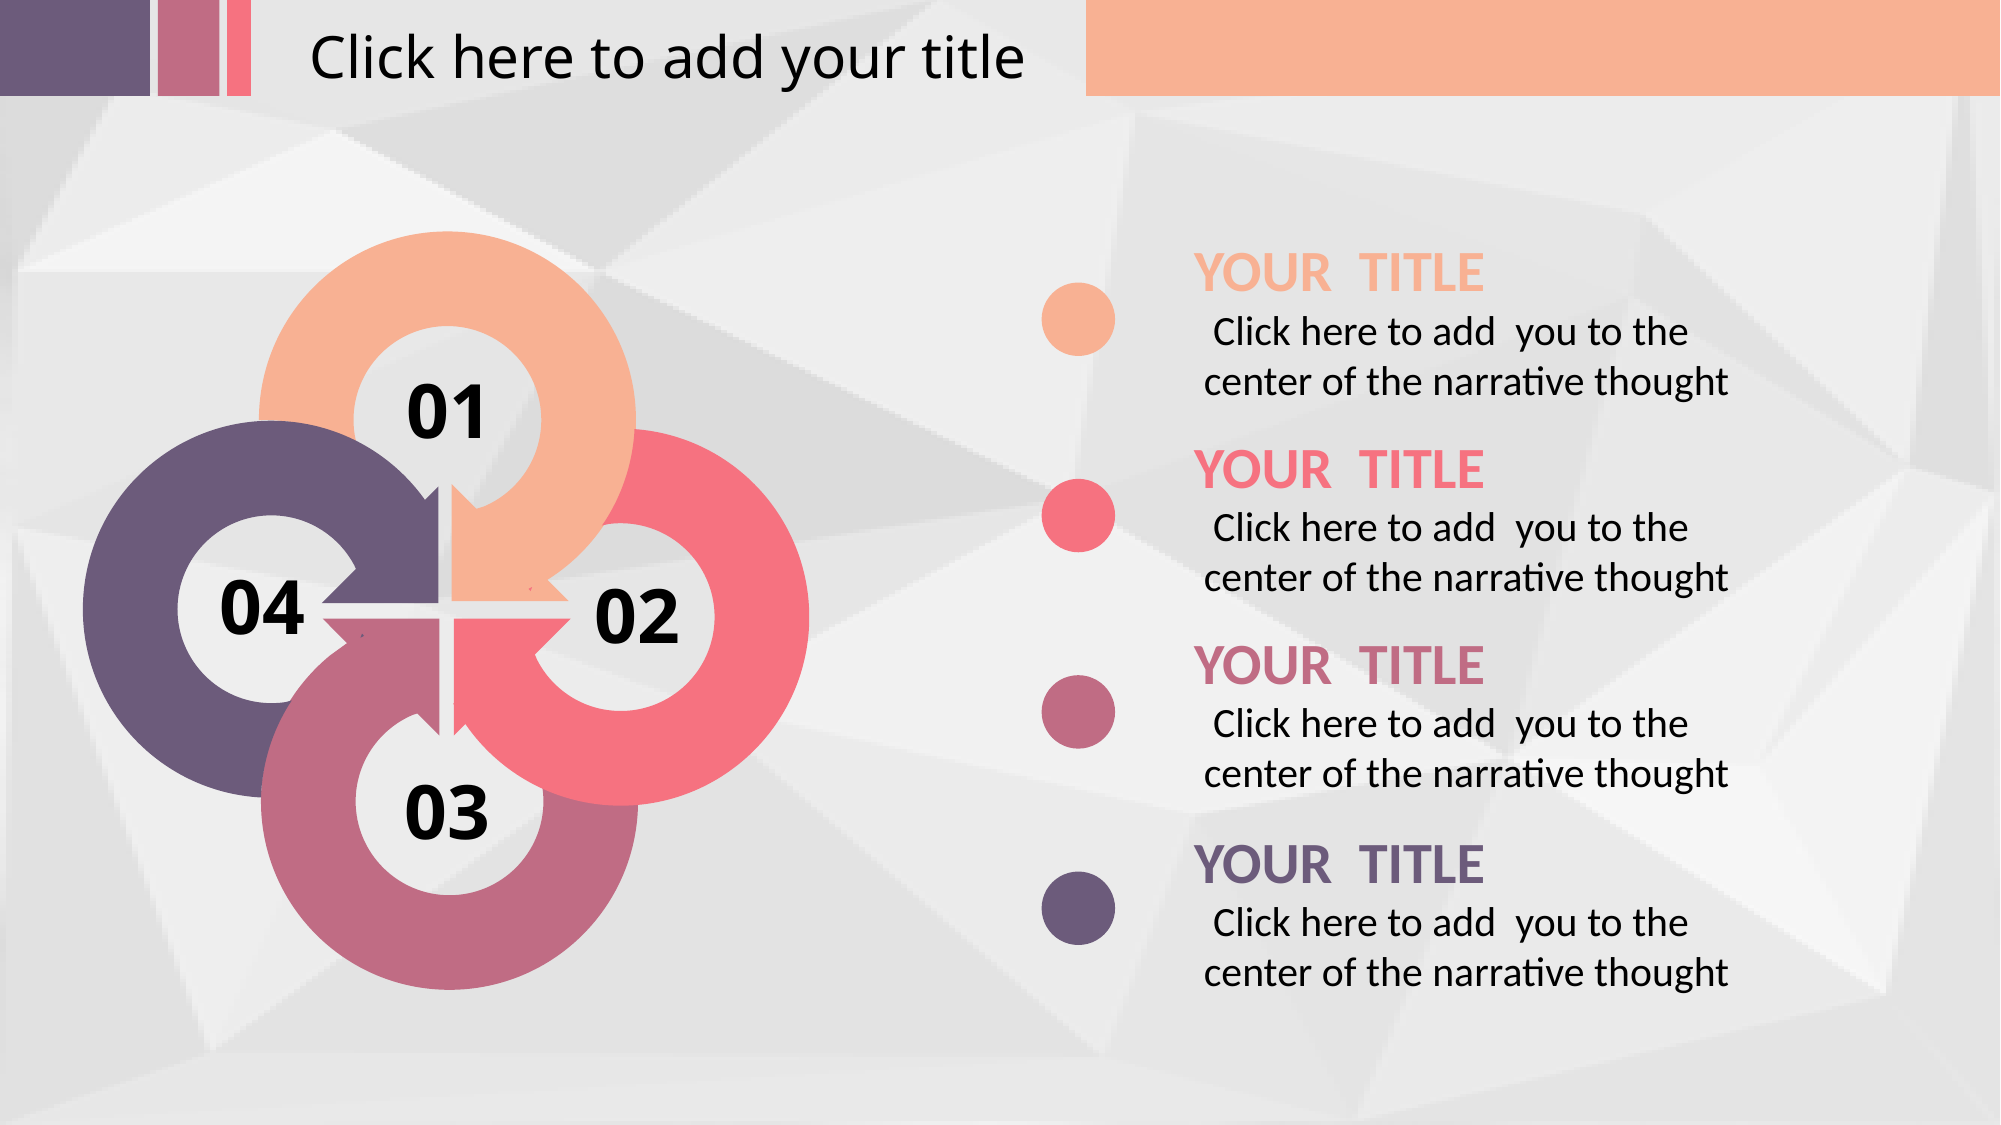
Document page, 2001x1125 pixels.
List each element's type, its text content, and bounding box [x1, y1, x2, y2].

text_box [157, 0, 220, 96]
text_box [1086, 0, 2000, 96]
text_box [1041, 675, 1116, 749]
text_box [0, 0, 150, 96]
text_box YOUR TITLE Click here to add you to the center of the narrative thought [1179, 817, 1745, 1003]
text_box YOUR TITLE Click here to add you to the center of the narrative thought [1179, 618, 1745, 804]
text_box [1041, 282, 1116, 356]
text_box Click here to add your title [295, 12, 1042, 168]
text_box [66, 247, 826, 974]
text_box [1041, 478, 1116, 553]
text_box YOUR TITLE Click here to add you to the center of the narrative thought [1179, 422, 1745, 608]
text_box [227, 0, 251, 96]
picture [0, 0, 2001, 1125]
text_box YOUR TITLE Click here to add you to the center of the narrative thought [1179, 226, 1745, 411]
text_box [1041, 871, 1116, 946]
